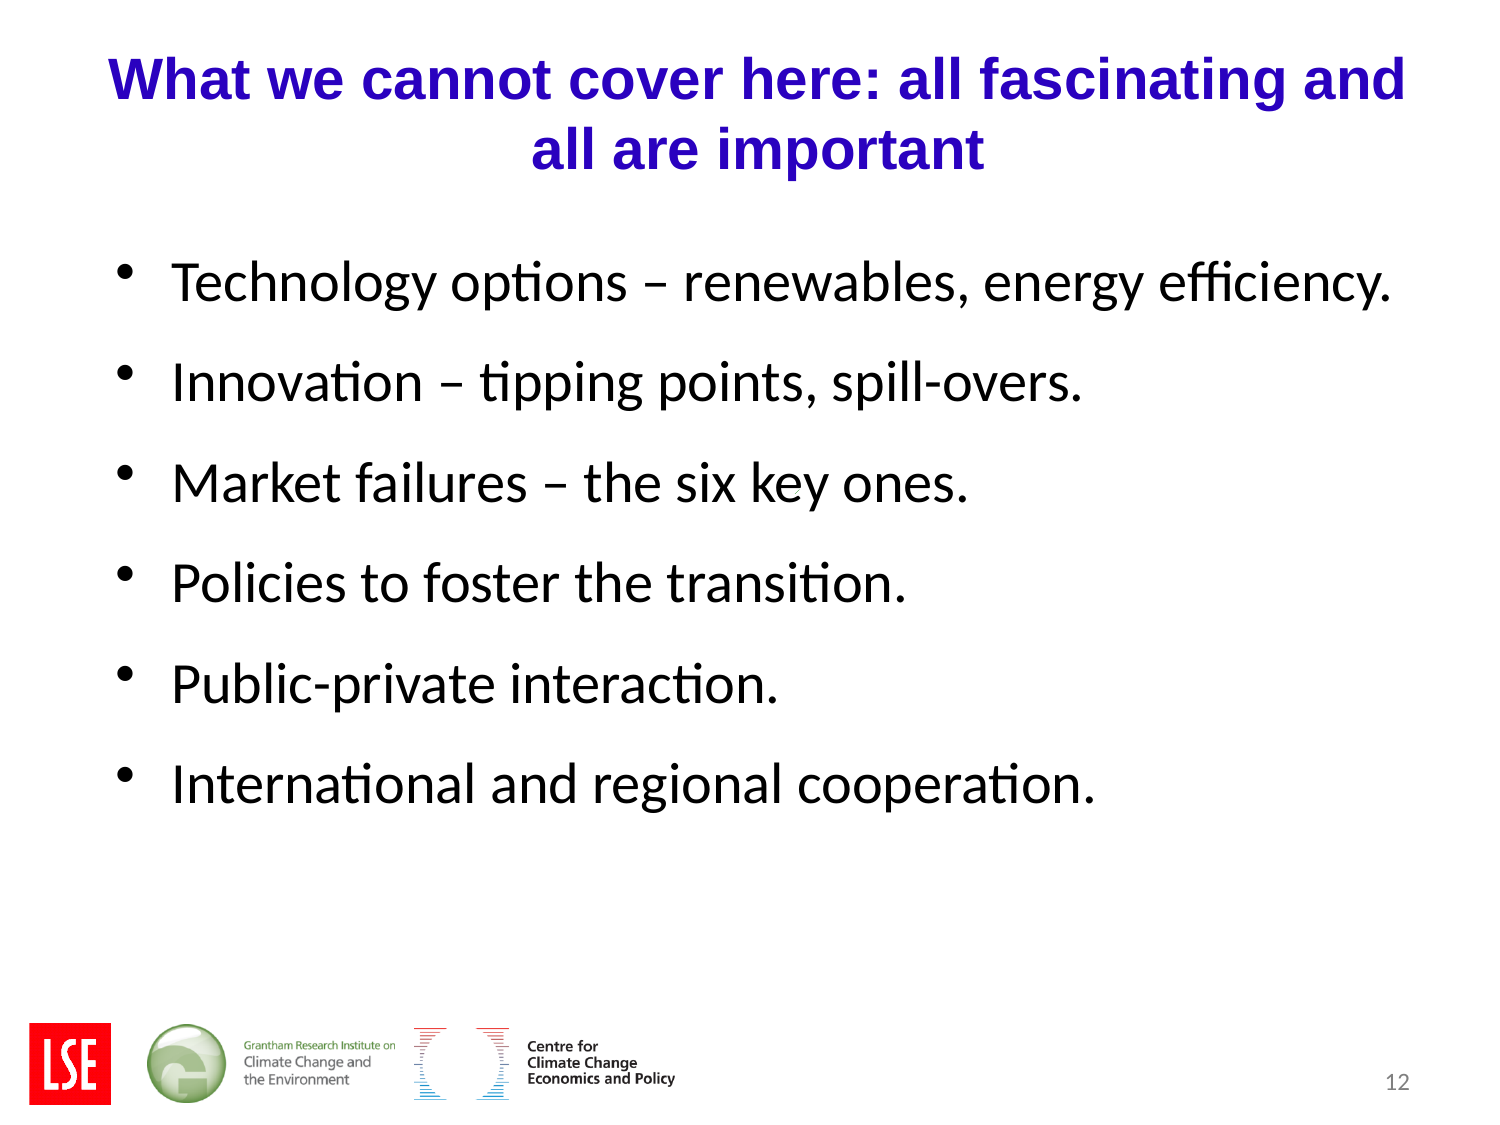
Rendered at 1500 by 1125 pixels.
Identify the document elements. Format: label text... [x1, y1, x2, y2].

list Technology options – renewables, energy efficiency. Innovation – tipping points, spill-overs. Market failures – the six key ones. Policies to foster the transition. Public-private interaction. International and regional cooperation. [100, 243, 1431, 953]
picture [414, 1028, 675, 1100]
title What we cannot cover here: all fascinating and all are important [87, 66, 1431, 157]
picture [147, 1024, 395, 1103]
